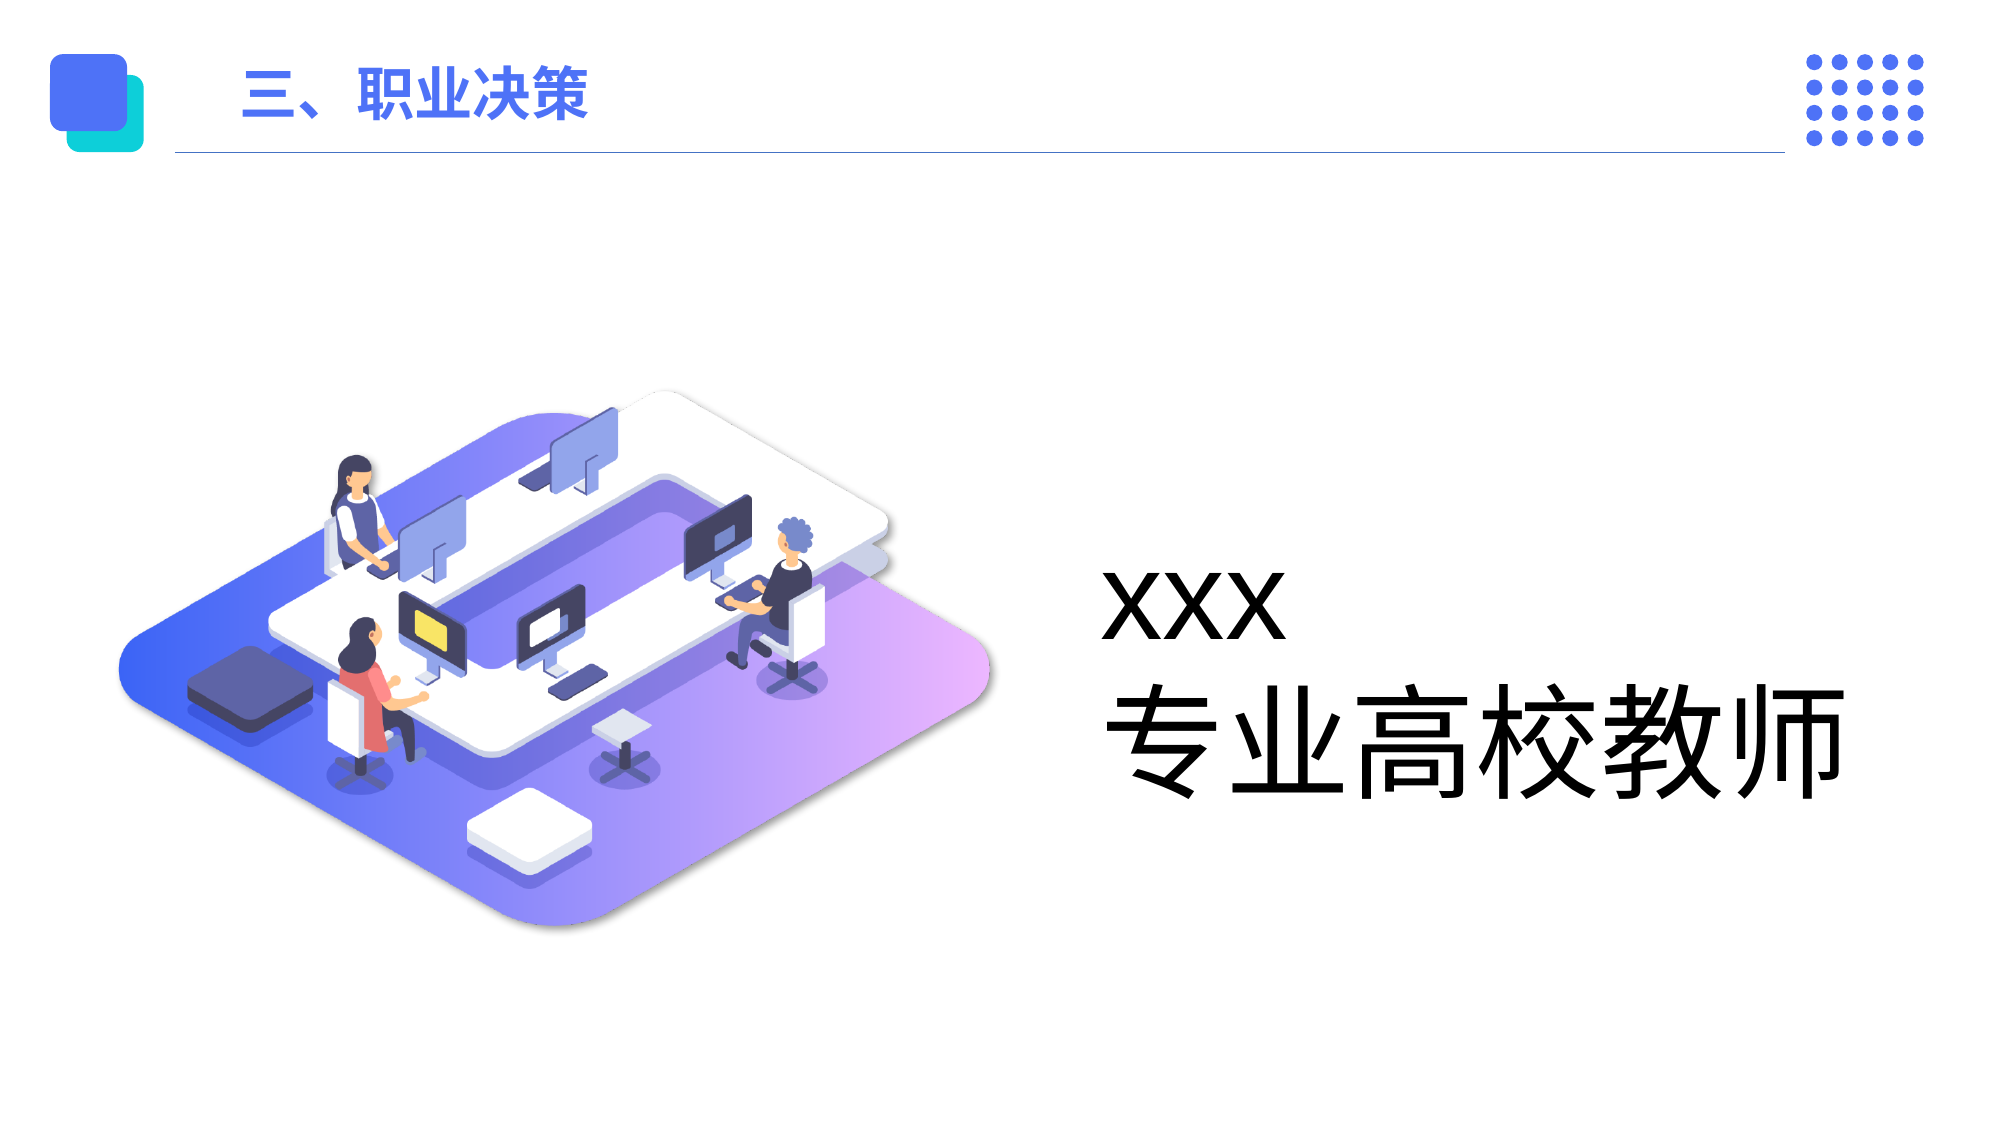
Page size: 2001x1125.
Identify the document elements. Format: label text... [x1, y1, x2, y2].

text_box 三、职业决策 [224, 49, 692, 135]
picture [57, 187, 1015, 1125]
text_box xxx 专业高校教师 [1085, 507, 1877, 822]
